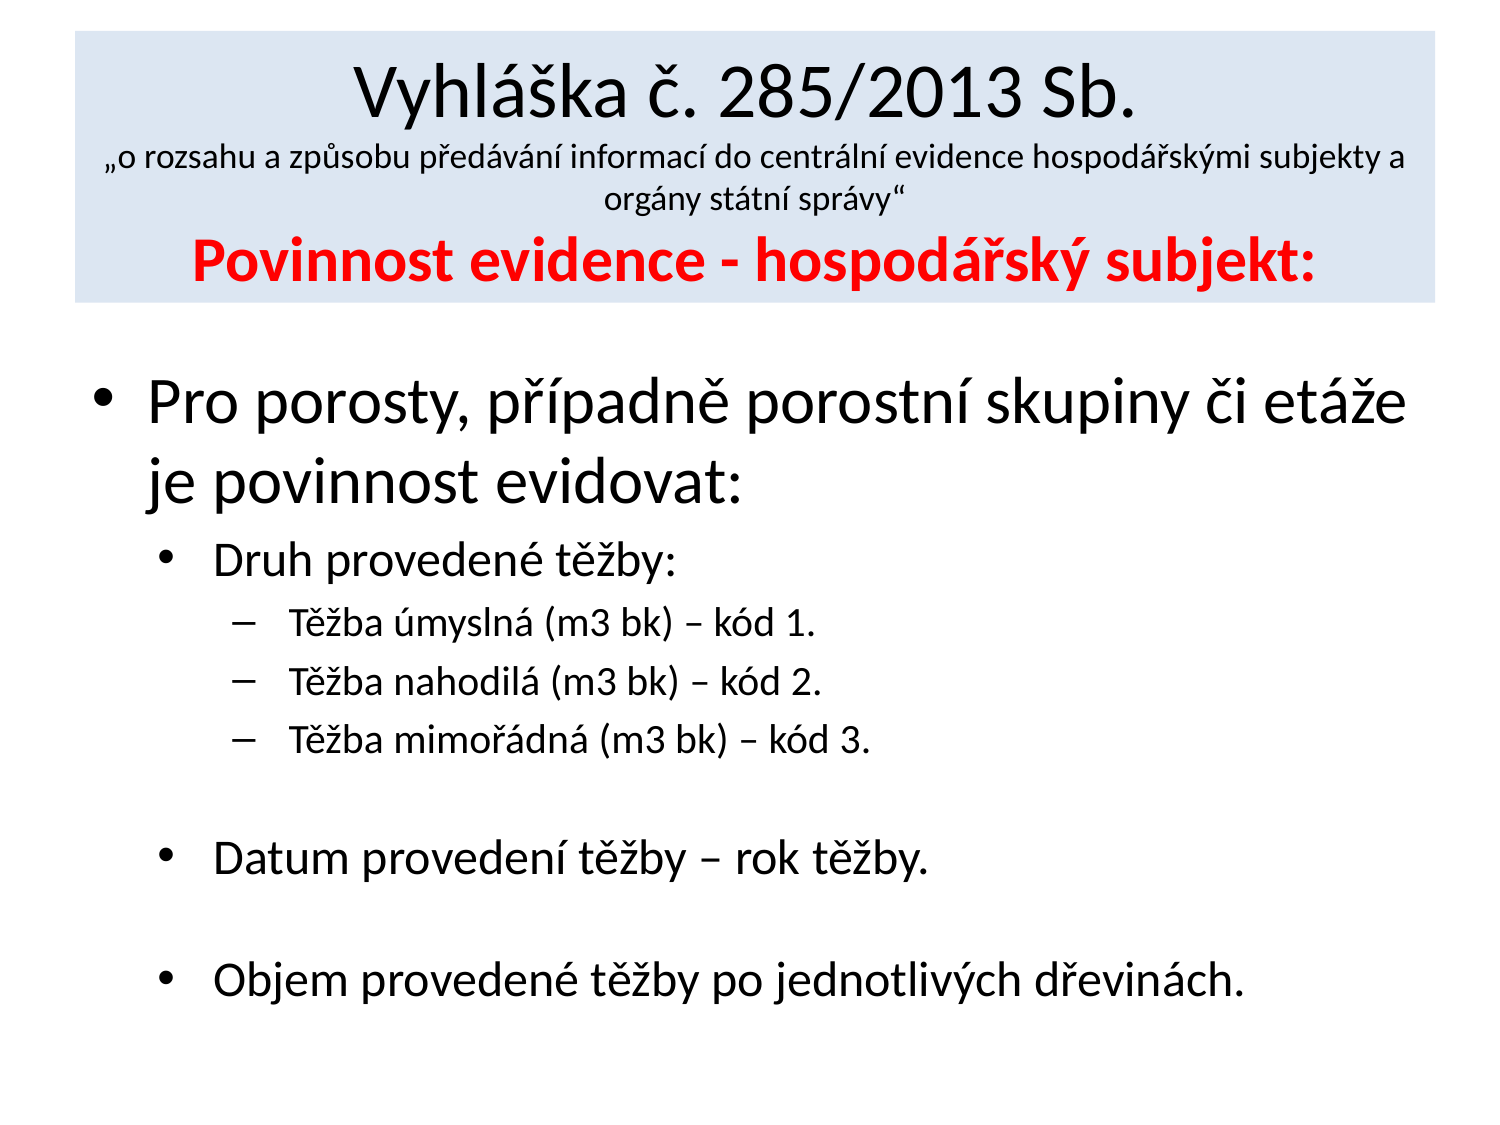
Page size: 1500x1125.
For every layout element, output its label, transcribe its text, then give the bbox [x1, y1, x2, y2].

title Vyhláška č. 285/2013 Sb. „o rozsahu a způsobu předávání informací do centrální evidence hospodářskými subjekty a orgány státní správy“ Povinnost evidence - hospodářský subjekt: [75, 30, 1436, 303]
list Pro porosty, případně porostní skupiny či etáže je povinnost evidovat: Druh provedené těžby: Těžba úmyslná (m3 bk) – kód 1. Těžba nahodilá (m3 bk) – kód 2. Těžba mimořádná (m3 bk) – kód 3. Datum provedení těžby – rok těžby. Objem provedené těžby po jednotlivých dřevinách. [76, 290, 1449, 1034]
